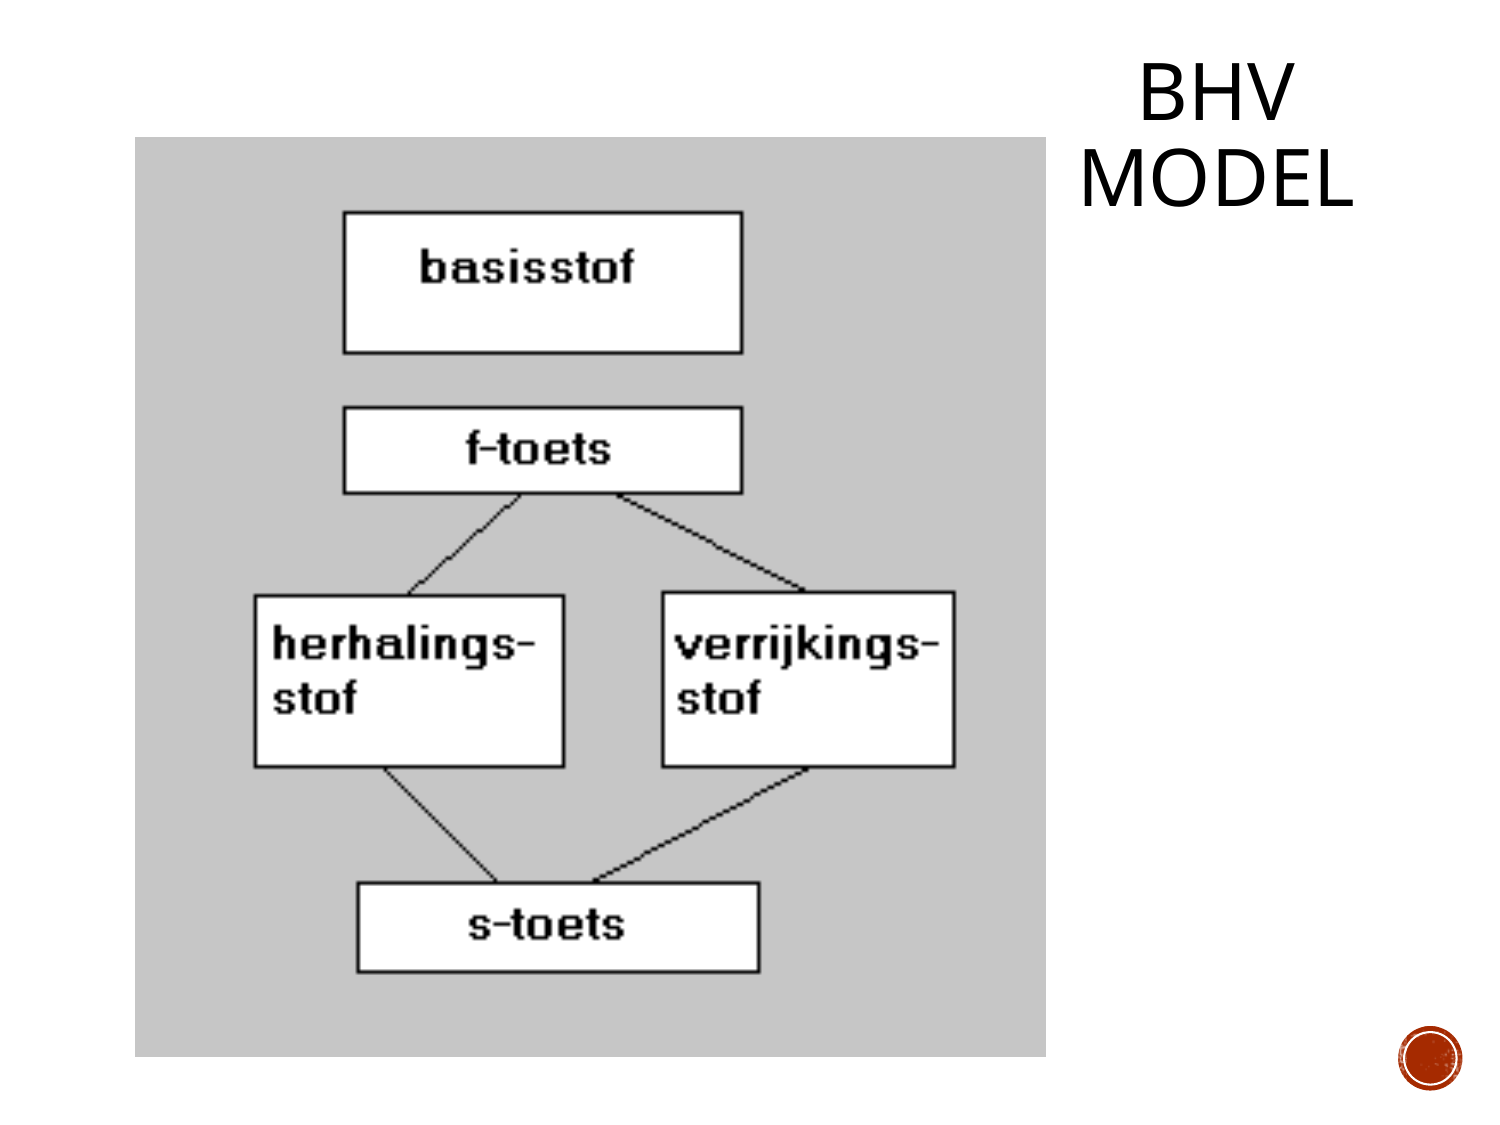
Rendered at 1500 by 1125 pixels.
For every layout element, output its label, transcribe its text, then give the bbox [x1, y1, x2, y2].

title BHV model [1045, 43, 1387, 231]
picture [135, 137, 1045, 1057]
